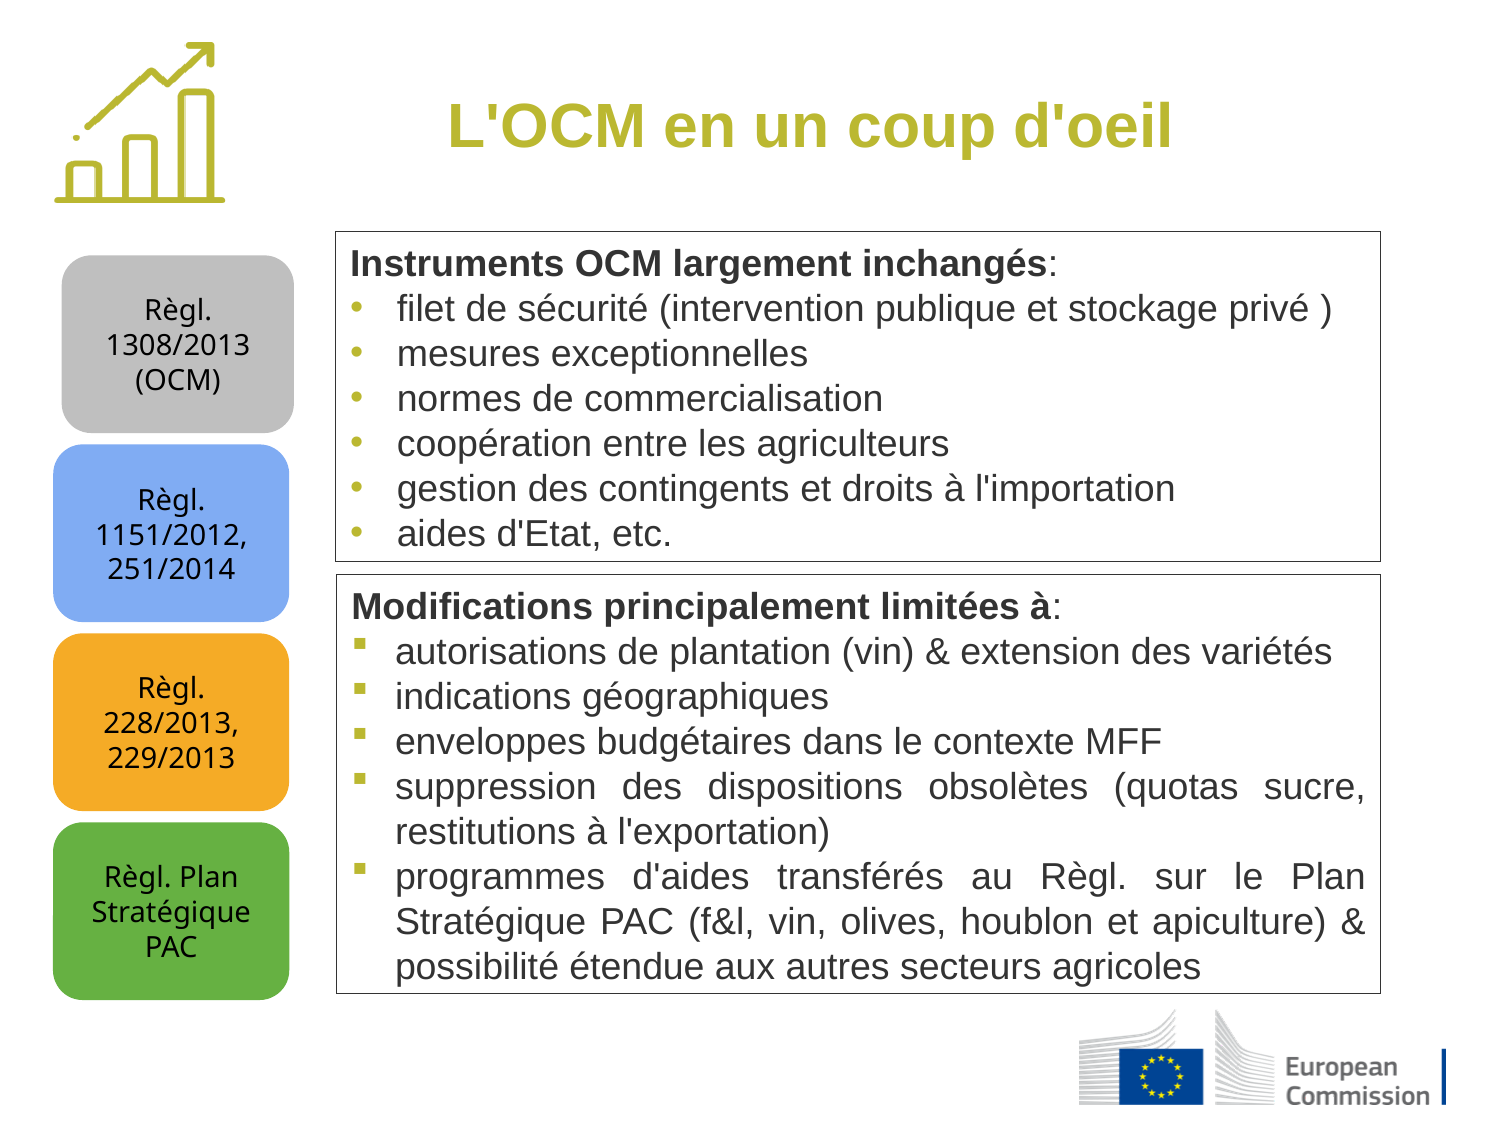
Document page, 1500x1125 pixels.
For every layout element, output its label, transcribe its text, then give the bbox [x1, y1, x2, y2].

text_box Règl. 1151/2012, 251/2014 [53, 444, 290, 623]
text_box Règl. 228/2013, 229/2013 [53, 633, 290, 812]
picture [49, 42, 231, 204]
picture [1078, 1008, 1447, 1106]
text_box L'OCM en un coup d'oeil [242, 78, 1381, 197]
text_box Règl. 1308/2013 (OCM) [61, 255, 294, 434]
text_box Règl. Plan Stratégique PAC [52, 822, 290, 1001]
text_box Instruments OCM largement inchangés: filet de sécurité (intervention publique et stockage privé ) mesures exceptionnelles normes de commercialisation coopération entre les agriculteurs gestion des contingents et droits à l'importation aides d'Etat, etc. [335, 231, 1381, 562]
text_box Modifications principalement limitées à: autorisations de plantation (vin) & extension des variétés indications géographiques enveloppes budgétaires dans le contexte MFF suppression des dispositions obsolètes (quotas sucre, restitutions à l'exportation) programmes d'aides transférés au Règl. sur le Plan Stratégique PAC (f&l, vin, olives, houblon et apiculture) & possibilité étendue aux autres secteurs agricoles [336, 574, 1381, 994]
